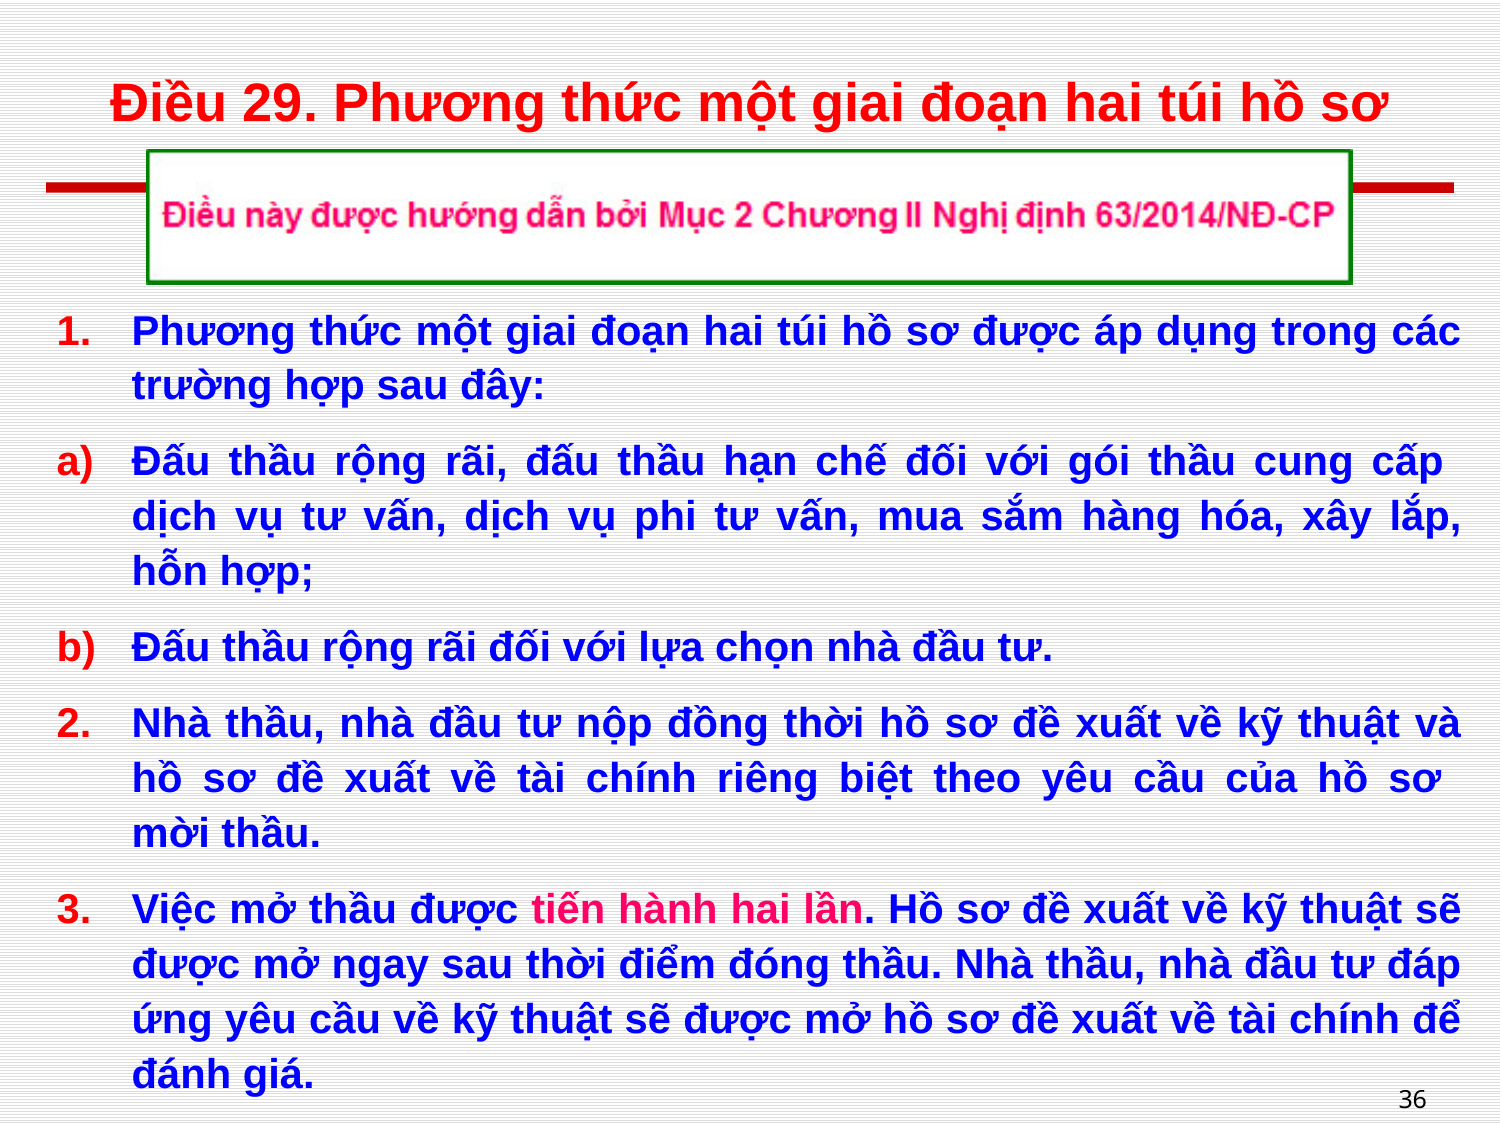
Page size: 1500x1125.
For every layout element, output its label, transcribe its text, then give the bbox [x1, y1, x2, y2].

text_box Phương thức một giai đoạn hai túi hồ sơ được áp dụng trong các trường hợp sau đây: Đấu thầu rộng rãi, đấu thầu hạn chế đối với gói thầu cung cấp dịch vụ tư vấn, dịch vụ phi tư vấn, mua sắm hàng hóa, xây lắp, hỗn hợp; Đấu thầu rộng rãi đối với lựa chọn nhà đầu tư. Nhà thầu, nhà đầu tư nộp đồng thời hồ sơ đề xuất về kỹ thuật và hồ sơ đề xuất về tài chính riêng biệt theo yêu cầu của hồ sơ mời thầu. Việc mở thầu được tiến hành hai lần. Hồ sơ đề xuất về kỹ thuật sẽ được mở ngay sau thời điểm đóng thầu. Nhà thầu, nhà đầu tư đáp ứng yêu cầu về kỹ thuật sẽ được mở hồ sơ đề xuất về tài chính để đánh giá. [23, 199, 1477, 1088]
picture [146, 149, 1354, 286]
title Điều 29. Phương thức một giai đoạn hai túi hồ sơ [38, 24, 1463, 175]
